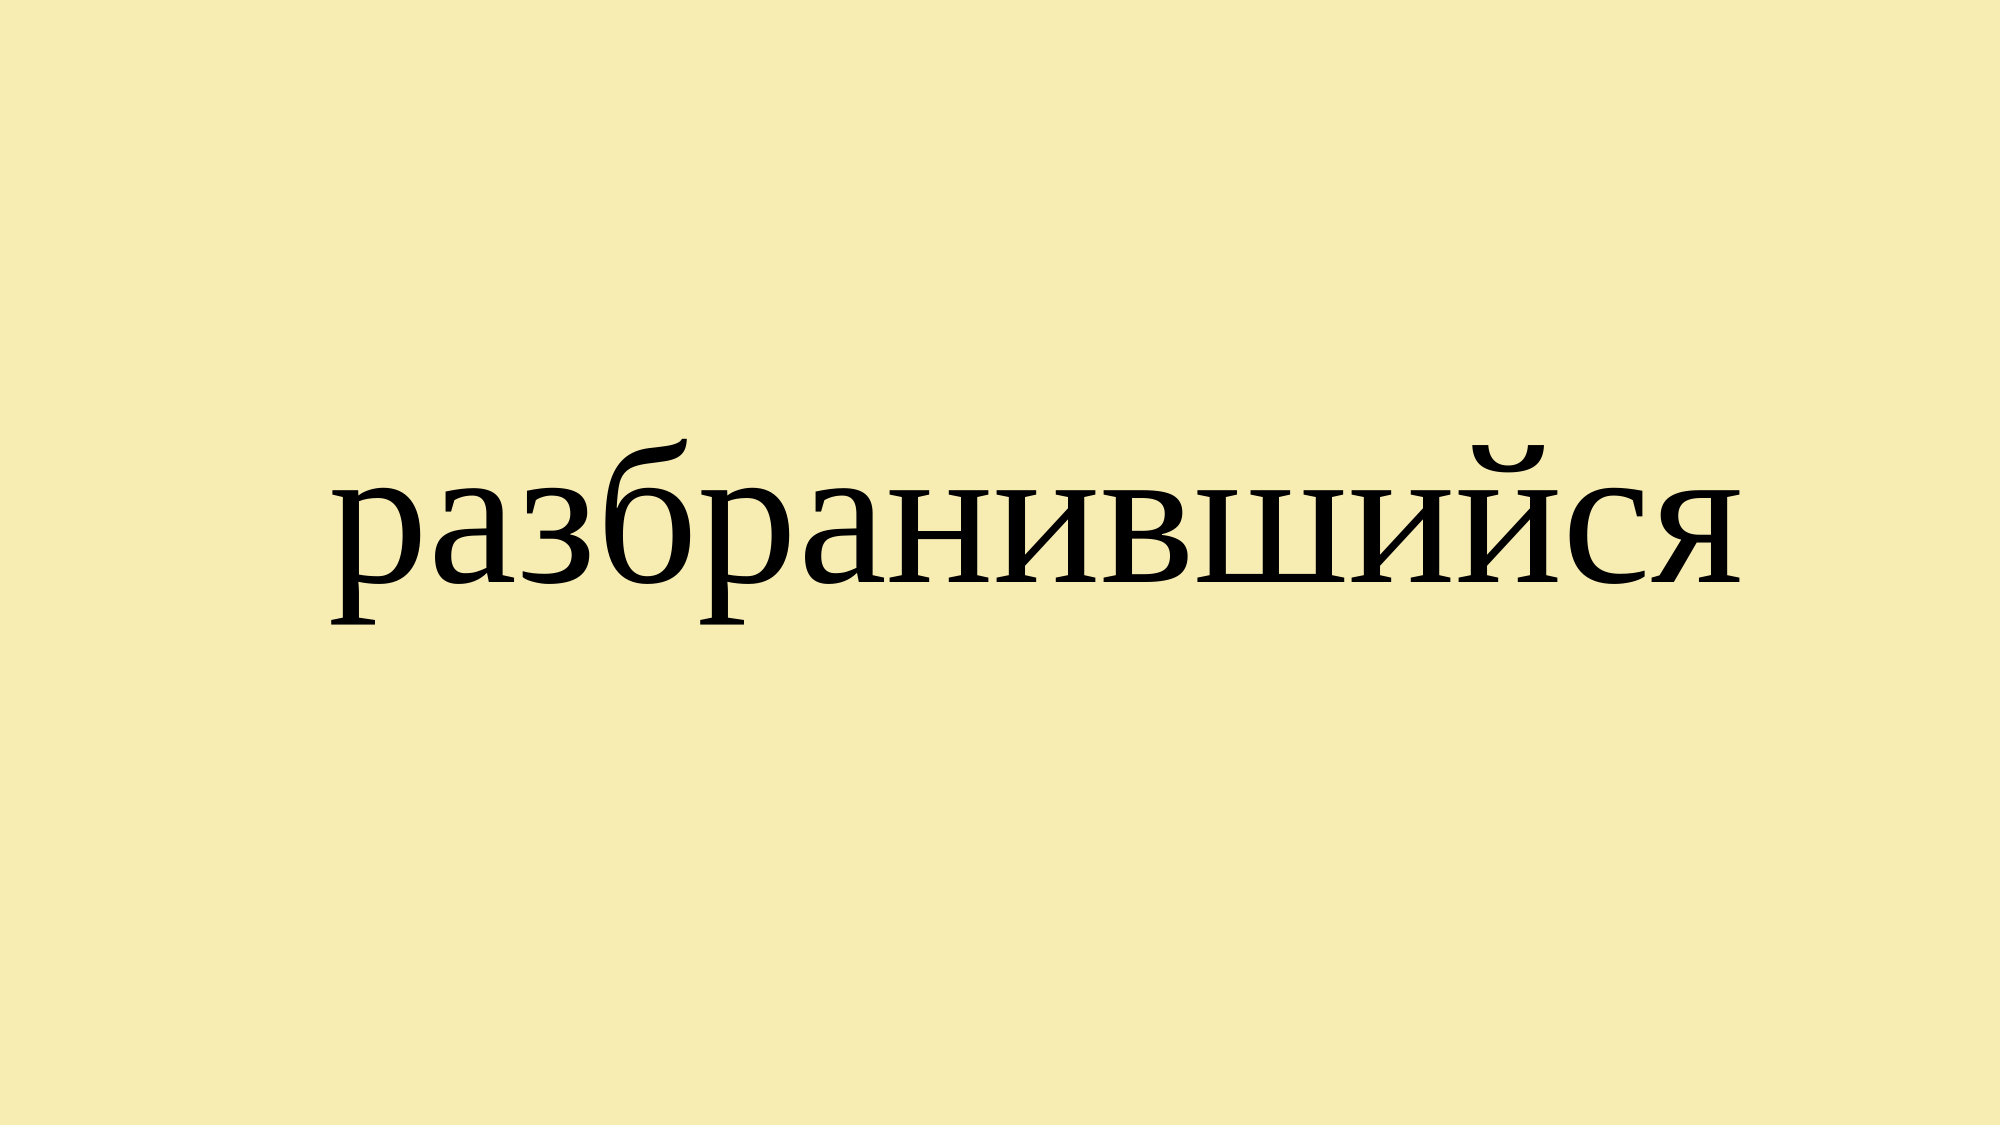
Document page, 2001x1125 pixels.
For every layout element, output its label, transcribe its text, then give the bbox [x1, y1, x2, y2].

text_box разбранившийся [314, 375, 1760, 631]
